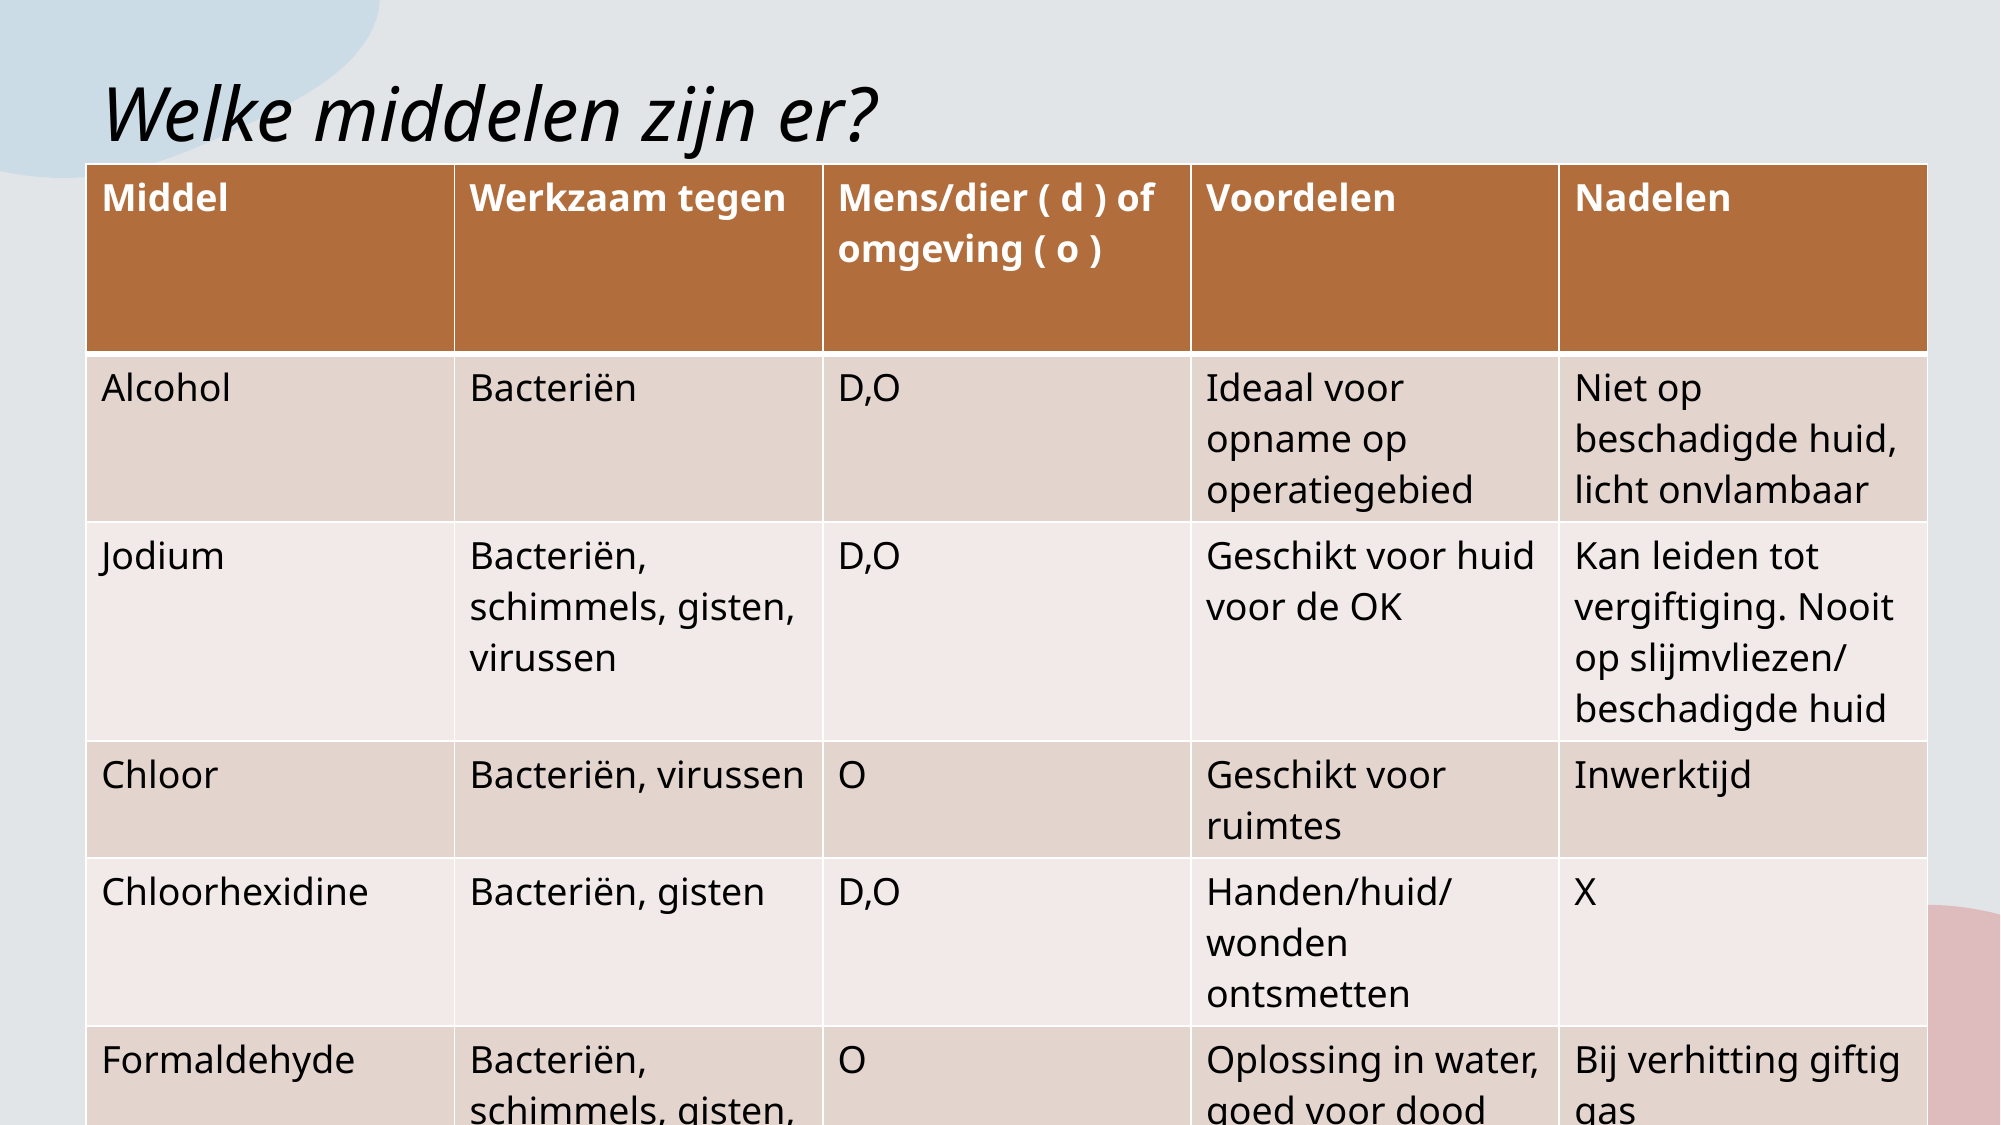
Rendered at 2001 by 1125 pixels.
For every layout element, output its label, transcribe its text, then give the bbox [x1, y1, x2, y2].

table_cell Bacteriën, gisten [455, 859, 822, 1025]
table_cell Bij verhitting giftig gas [1560, 1027, 1927, 1125]
table_cell Alcohol [87, 357, 454, 521]
table_cell Kan leiden tot vergiftiging. Nooit op slijmvliezen/ beschadigde huid [1560, 523, 1927, 740]
title Welke middelen zijn er? [86, 0, 1740, 163]
table_header Mens/dier ( d ) of omgeving ( o ) [824, 165, 1190, 351]
table_cell Jodium [87, 523, 454, 740]
table_cell Ideaal voor opname op operatiegebied [1192, 357, 1558, 521]
table_cell Geschikt voor huid voor de OK [1192, 523, 1558, 740]
table_cell D,O [824, 357, 1190, 521]
table_cell D,O [824, 859, 1190, 1025]
table_cell Oplossing in water, goed voor dood materiaal [1192, 1027, 1558, 1125]
table_cell Niet op beschadigde huid, licht onvlambaar [1560, 357, 1927, 521]
table_cell O [824, 742, 1190, 857]
table_header Voordelen [1192, 165, 1558, 351]
table_header Middel [87, 165, 454, 351]
table_cell Geschikt voor ruimtes [1192, 742, 1558, 857]
table_cell Formaldehyde [87, 1027, 454, 1125]
table_cell Bacteriën, schimmels, gisten, virussen [455, 523, 822, 740]
table_cell Handen/huid/ wonden ontsmetten [1192, 859, 1558, 1025]
table_cell Inwerktijd [1560, 742, 1927, 857]
table_cell Bacteriën [455, 357, 822, 521]
table_cell D,O [824, 523, 1190, 740]
table_header Nadelen [1560, 165, 1927, 351]
table_cell X [1560, 859, 1927, 1025]
table_header Werkzaam tegen [455, 165, 822, 351]
table_cell Chloorhexidine [87, 859, 454, 1025]
table_cell Chloor [87, 742, 454, 857]
table_cell O [824, 1027, 1190, 1125]
table_cell Bacteriën, schimmels, gisten, virussen [455, 1027, 822, 1125]
table_cell Bacteriën, virussen [455, 742, 822, 857]
